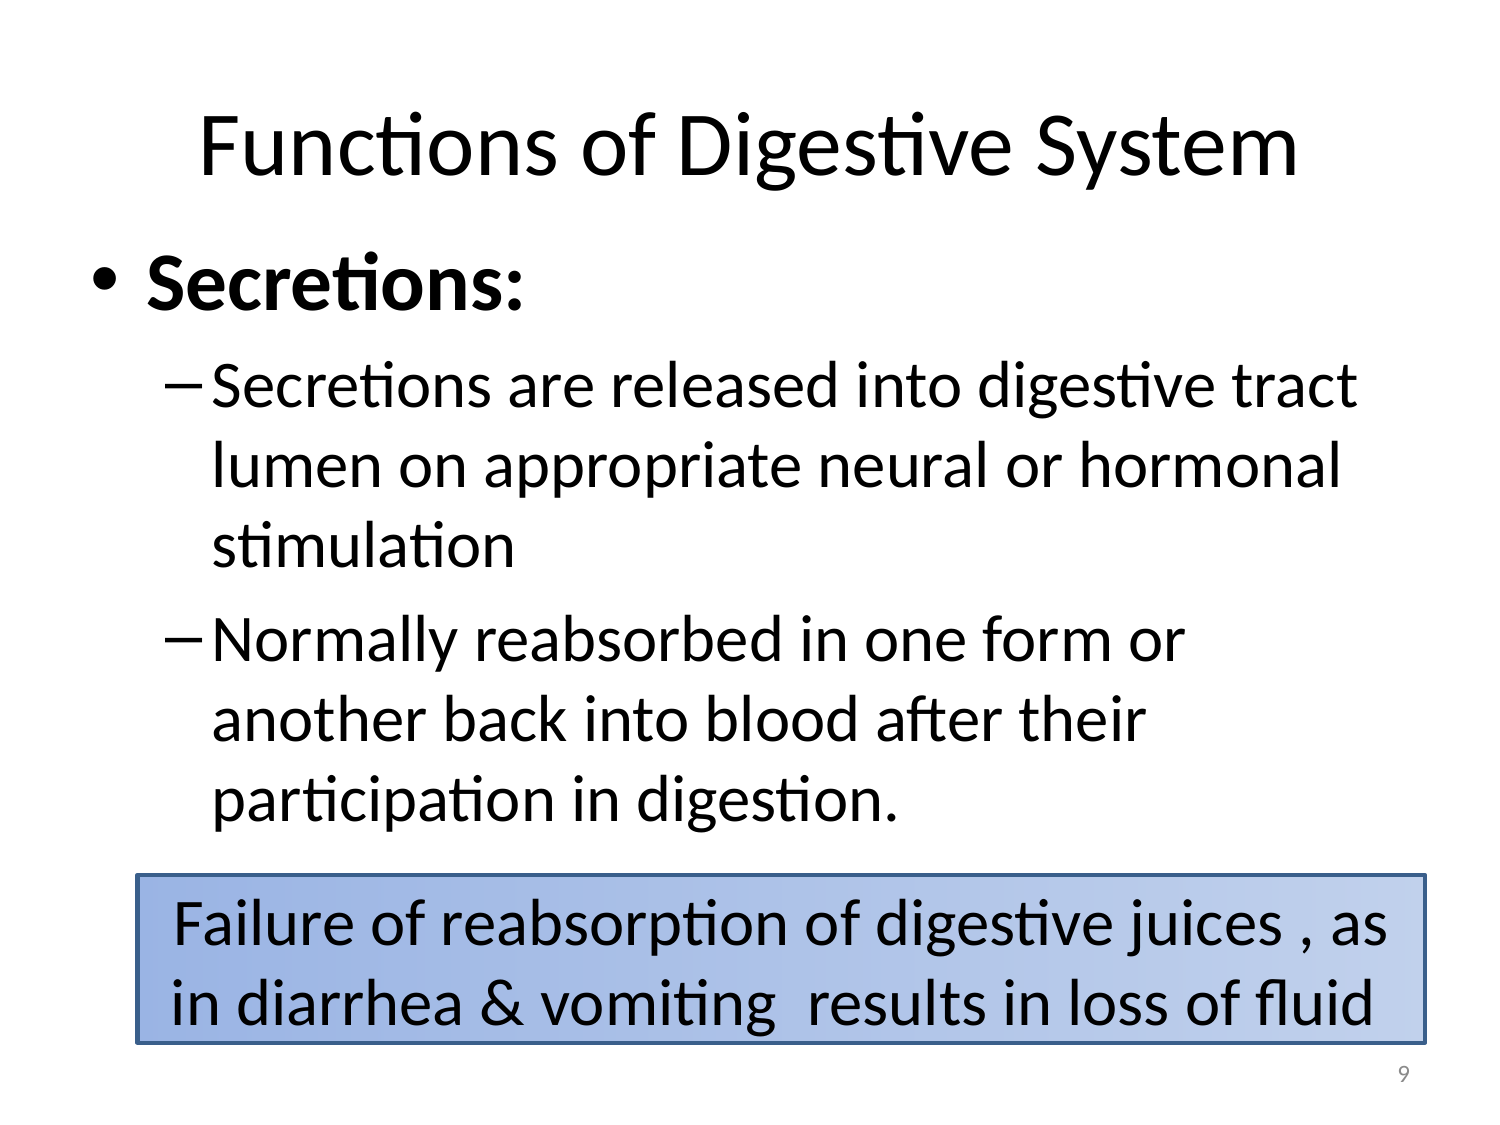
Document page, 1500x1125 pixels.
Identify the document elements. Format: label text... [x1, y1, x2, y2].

text_box Failure of reabsorption of digestive juices , as in diarrhea & vomiting results in loss of fluid [135, 873, 1427, 1045]
title Functions of Digestive System [75, 45, 1425, 220]
list Secretions: Secretions are released into digestive tract lumen on appropriate neural or hormonal stimulation Normally reabsorbed in one form or another back into blood after their participation in digestion. [75, 220, 1425, 963]
slide_number 9 [1074, 1045, 1425, 1103]
